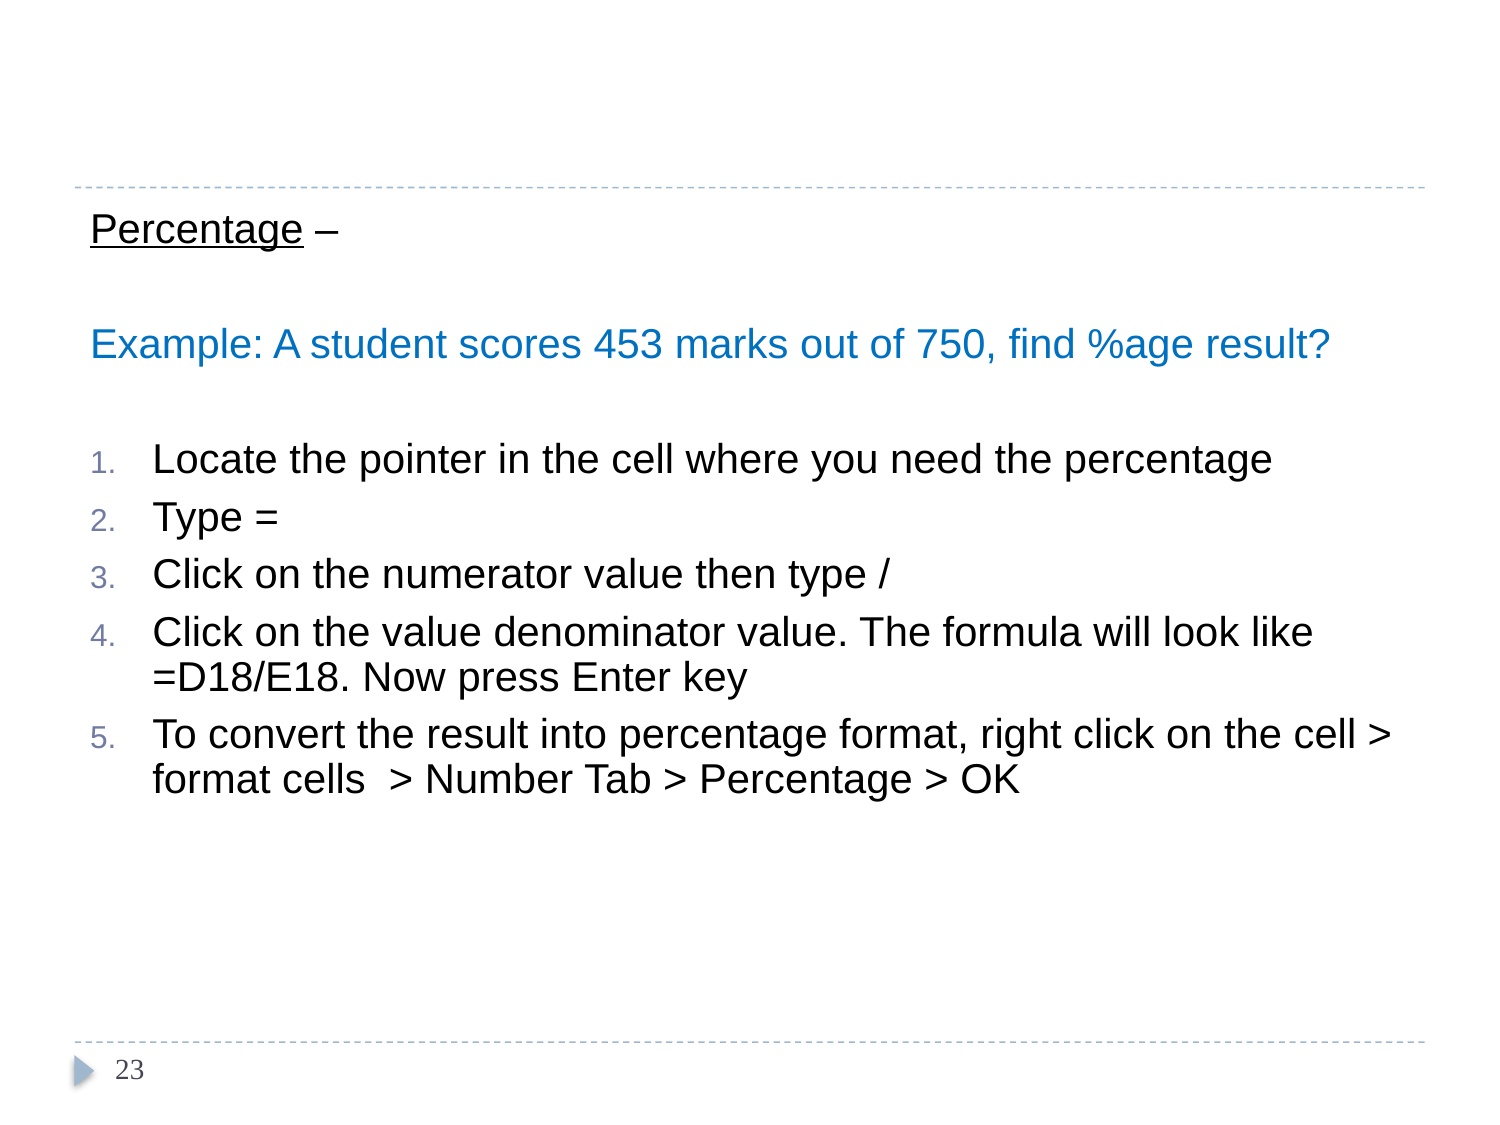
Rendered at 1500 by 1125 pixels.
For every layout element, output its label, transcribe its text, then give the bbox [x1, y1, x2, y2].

slide_number 23 [100, 1042, 426, 1103]
list Percentage – Example: A student scores 453 marks out of 750, find %age result? Locate the pointer in the cell where you need the percentage Type = Click on the numerator value then type / Click on the value denominator value. The formula will look like =D18/E18. Now press Enter key To convert the result into percentage format, right click on the cell > format cells > Number Tab > Percentage > OK [74, 199, 1426, 1011]
